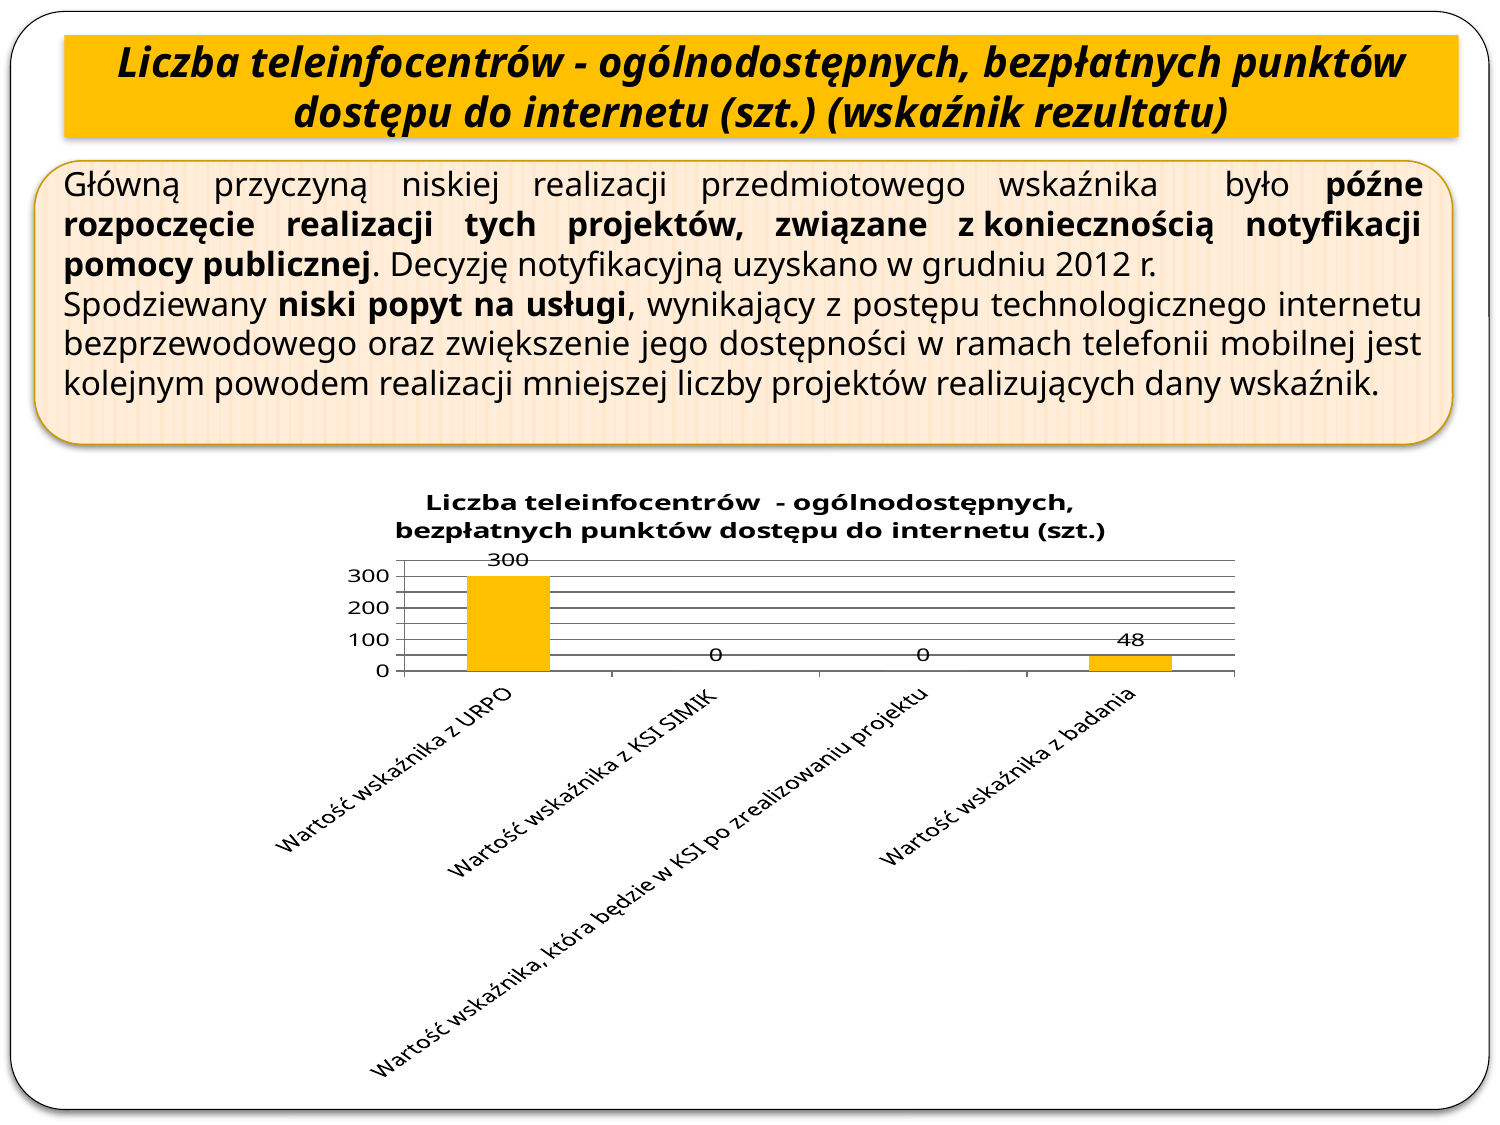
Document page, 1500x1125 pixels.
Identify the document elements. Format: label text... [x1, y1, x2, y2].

text_box Główną przyczyną niskiej realizacji przedmiotowego wskaźnika było późne rozpoczęcie realizacji tych projektów, związane z koniecznością notyfikacji pomocy publicznej. Decyzję notyfikacyjną uzyskano w grudniu 2012 r. Spodziewany niski popyt na usługi, wynikający z postępu technologicznego internetu bezprzewodowego oraz zwiększenie jego dostępności w ramach telefonii mobilnej jest kolejnym powodem realizacji mniejszej liczby projektów realizujących dany wskaźnik. [33, 160, 1454, 446]
text_box Liczba teleinfocentrów - ogólnodostępnych, bezpłatnych punktów dostępu do internetu (szt.) (wskaźnik rezultatu) [64, 35, 1459, 138]
chart [244, 467, 1256, 1084]
text_box [374, 282, 1125, 342]
